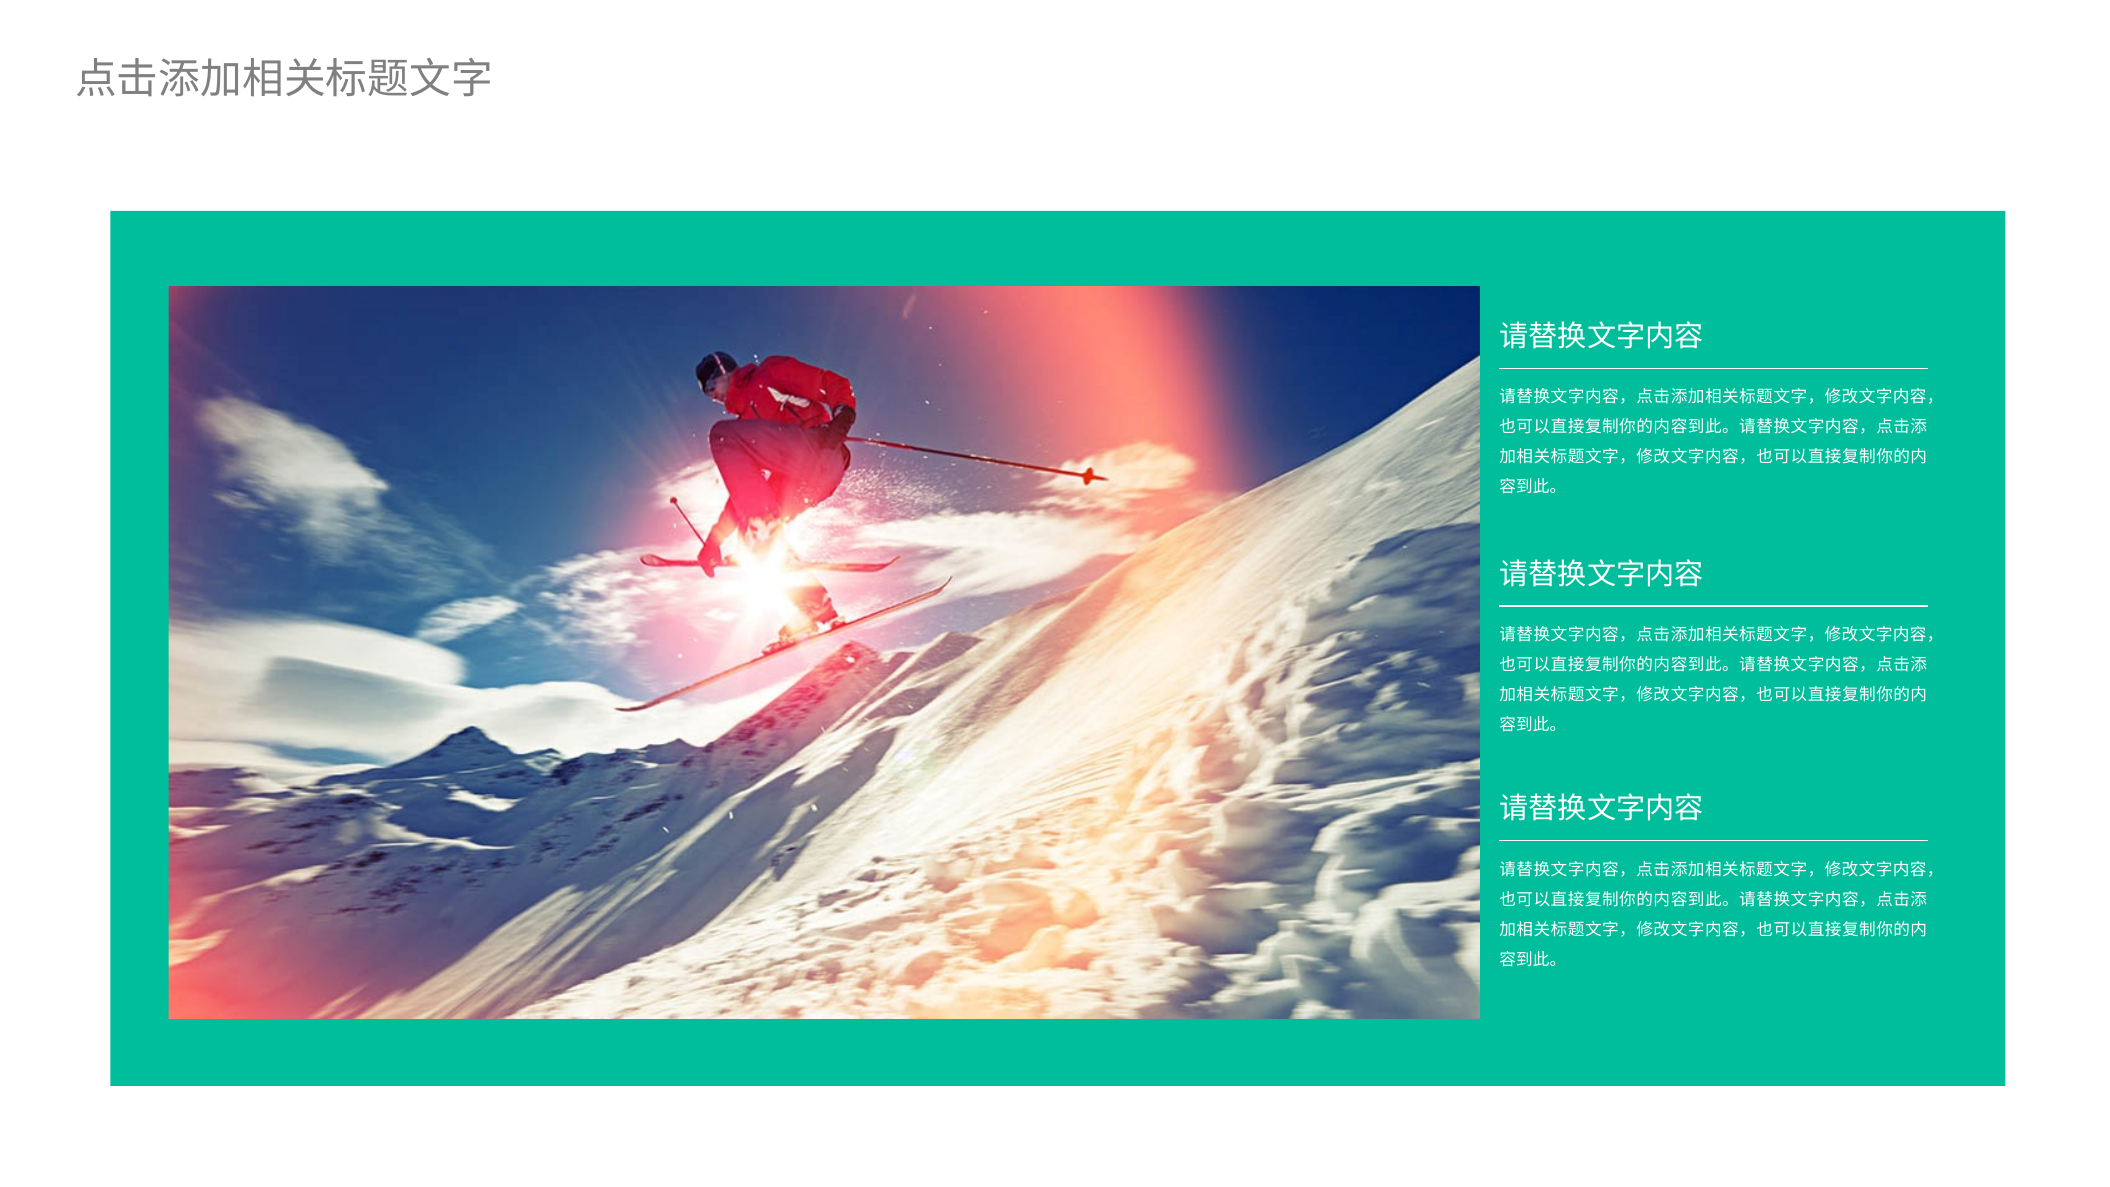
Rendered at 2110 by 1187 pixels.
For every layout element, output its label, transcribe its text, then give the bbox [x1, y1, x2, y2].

text_box [109, 210, 2006, 1087]
text_box 请替换文字内容 [1483, 547, 1842, 605]
text_box 请替换文字内容，点击添加相关标题文字，修改文字内容，也可以直接复制你的内容到此。请替换文字内容，点击添加相关标题文字，修改文字内容，也可以直接复制你的内容到此。 [1483, 605, 1944, 764]
text_box 请替换文字内容，点击添加相关标题文字，修改文字内容，也可以直接复制你的内容到此。请替换文字内容，点击添加相关标题文字，修改文字内容，也可以直接复制你的内容到此。 [1483, 368, 1944, 527]
text_box [168, 285, 1481, 1019]
text_box 请替换文字内容 [1483, 781, 1842, 840]
text_box 请替换文字内容，点击添加相关标题文字，修改文字内容，也可以直接复制你的内容到此。请替换文字内容，点击添加相关标题文字，修改文字内容，也可以直接复制你的内容到此。 [1483, 840, 1944, 999]
text_box 点击添加相关标题文字 [59, 44, 563, 107]
text_box 请替换文字内容 [1483, 309, 1842, 368]
